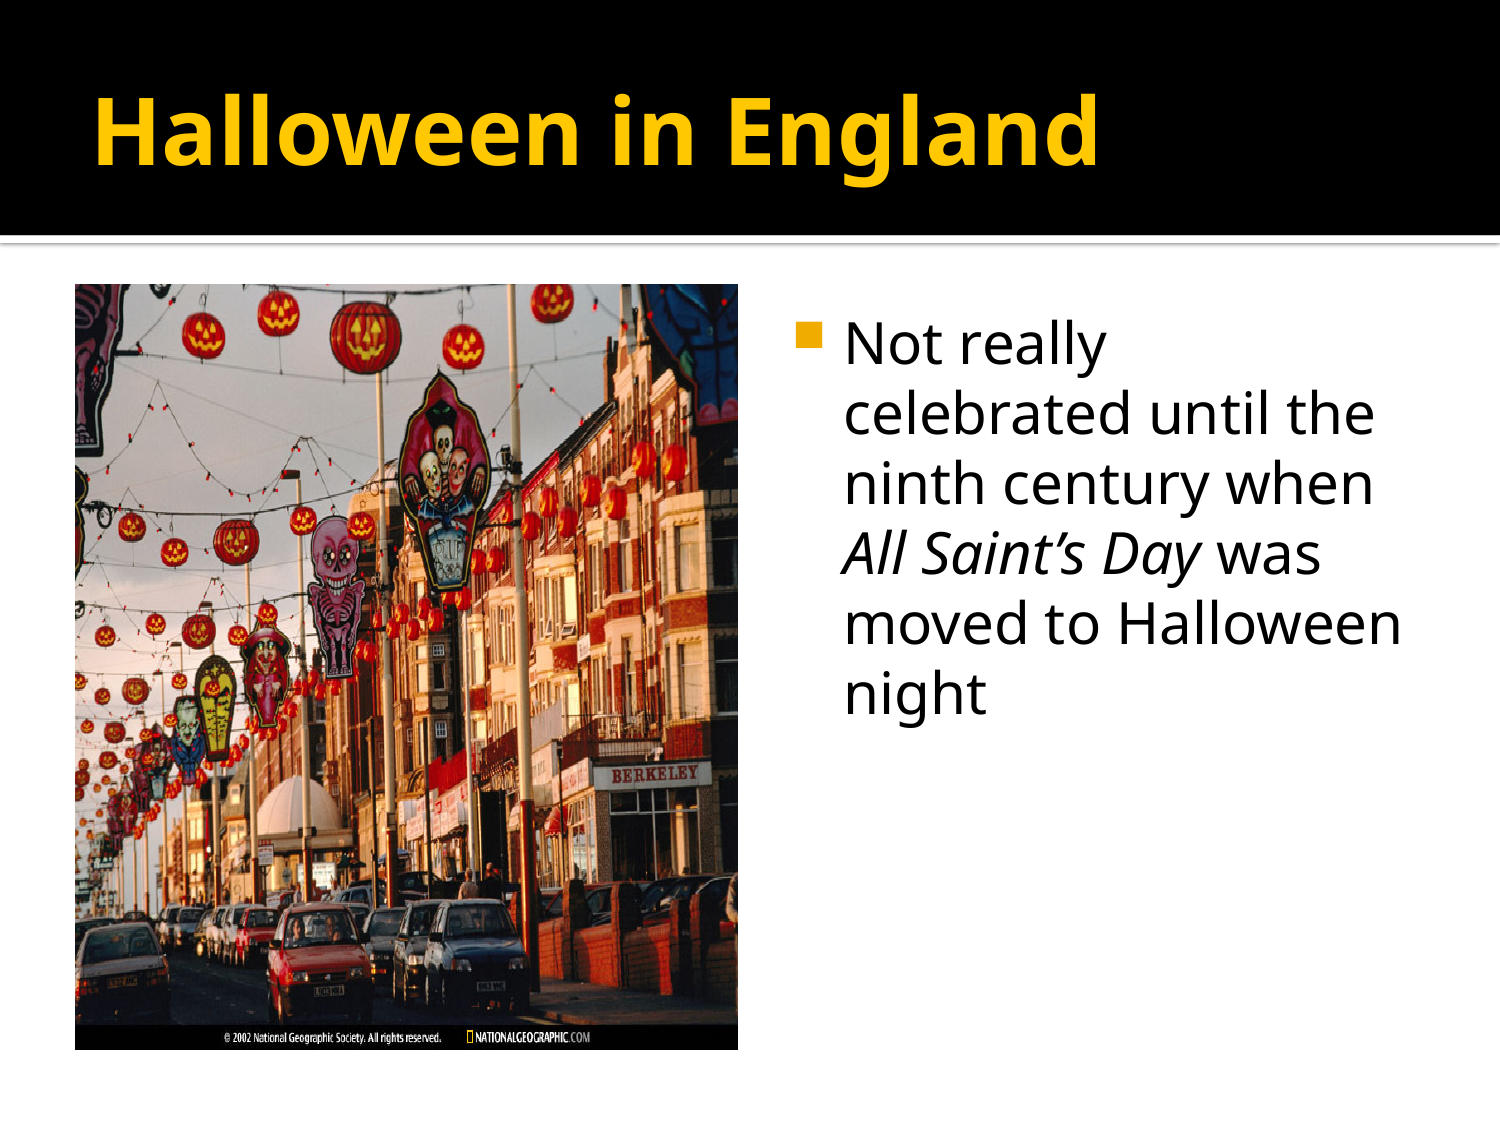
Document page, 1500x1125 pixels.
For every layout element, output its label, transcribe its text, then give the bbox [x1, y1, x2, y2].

list Not really celebrated until the ninth century when All Saint’s Day was moved to Halloween night [762, 290, 1426, 1050]
title Halloween in England [75, 24, 1425, 231]
picture [74, 284, 738, 1050]
